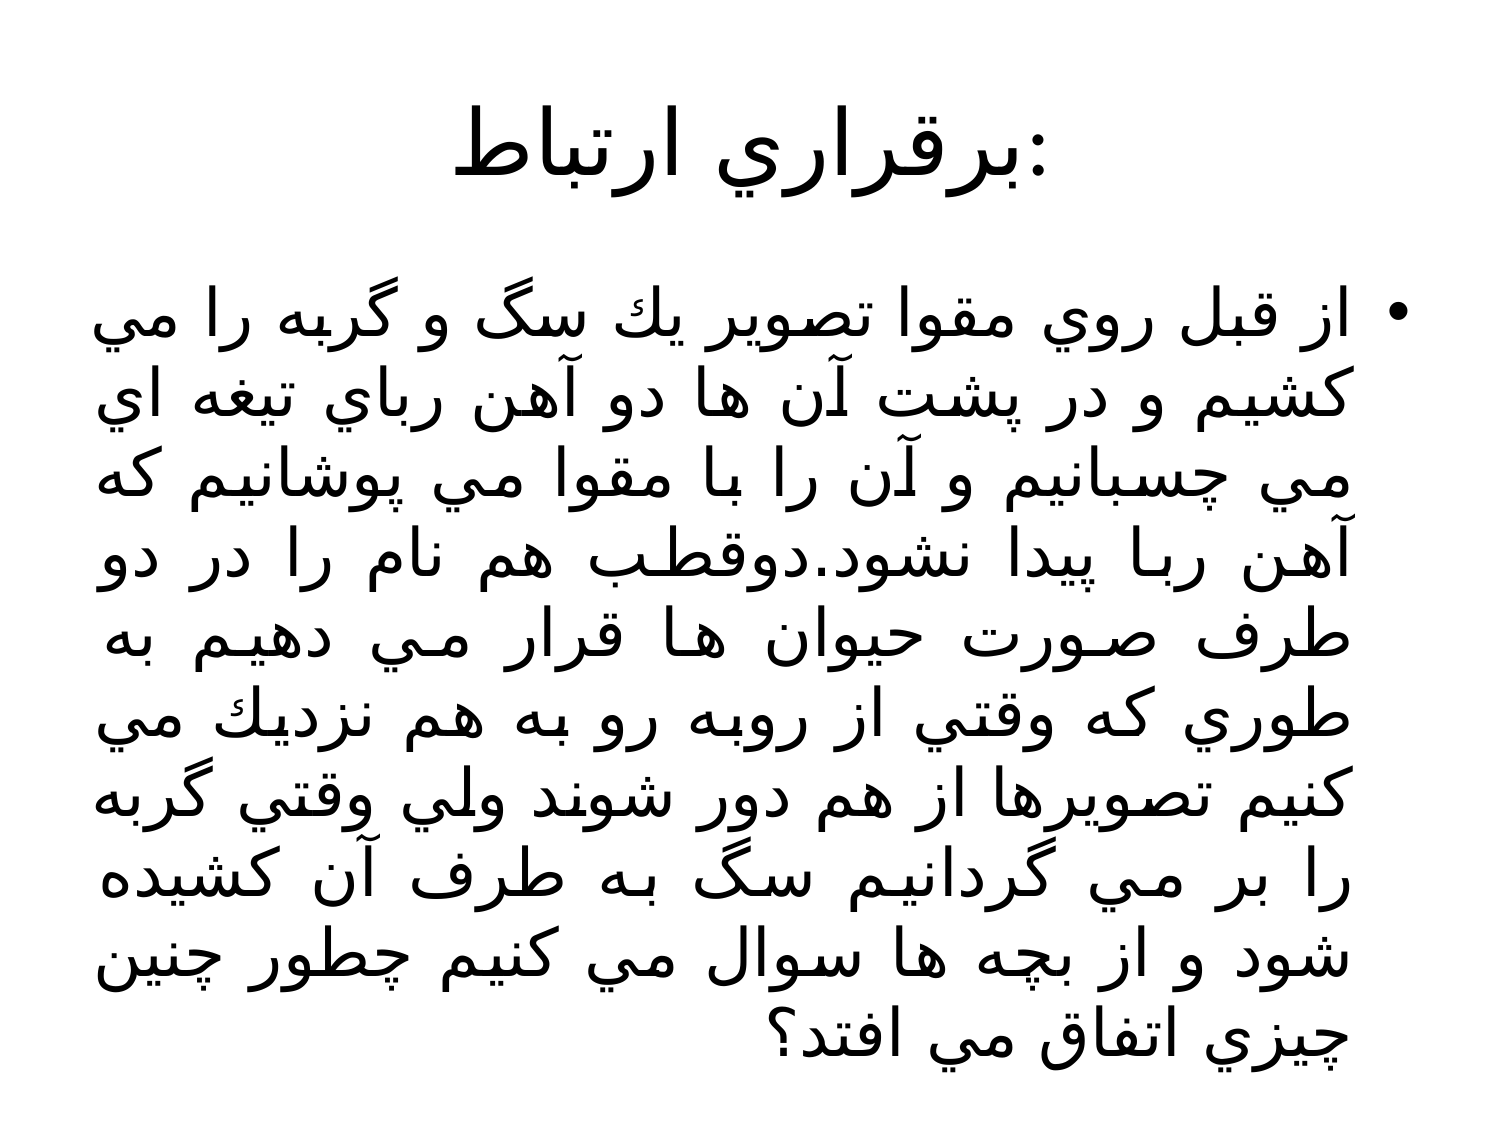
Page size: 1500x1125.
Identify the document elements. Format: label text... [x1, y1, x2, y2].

list از قبل روي مقوا تصوير يك سگ و گربه را مي كشيم و در پشت آن ها دو آهن رباي تيغه اي مي چسبانيم و آن را با مقوا مي پوشانيم كه آهن ربا پيدا نشود.دوقطب هم نام را در دو طرف صورت حيوان ها قرار مي دهيم به طوري كه وقتي از روبه رو به هم نزديك مي كنيم تصويرها از هم دور شوند ولي وقتي گربه را بر مي گردانيم سگ به طرف آن كشيده شود و از بچه ها سوال مي كنيم چطور چنين چيزي اتفاق مي افتد؟ [75, 262, 1425, 1005]
title برقراري ارتباط: [75, 45, 1425, 233]
